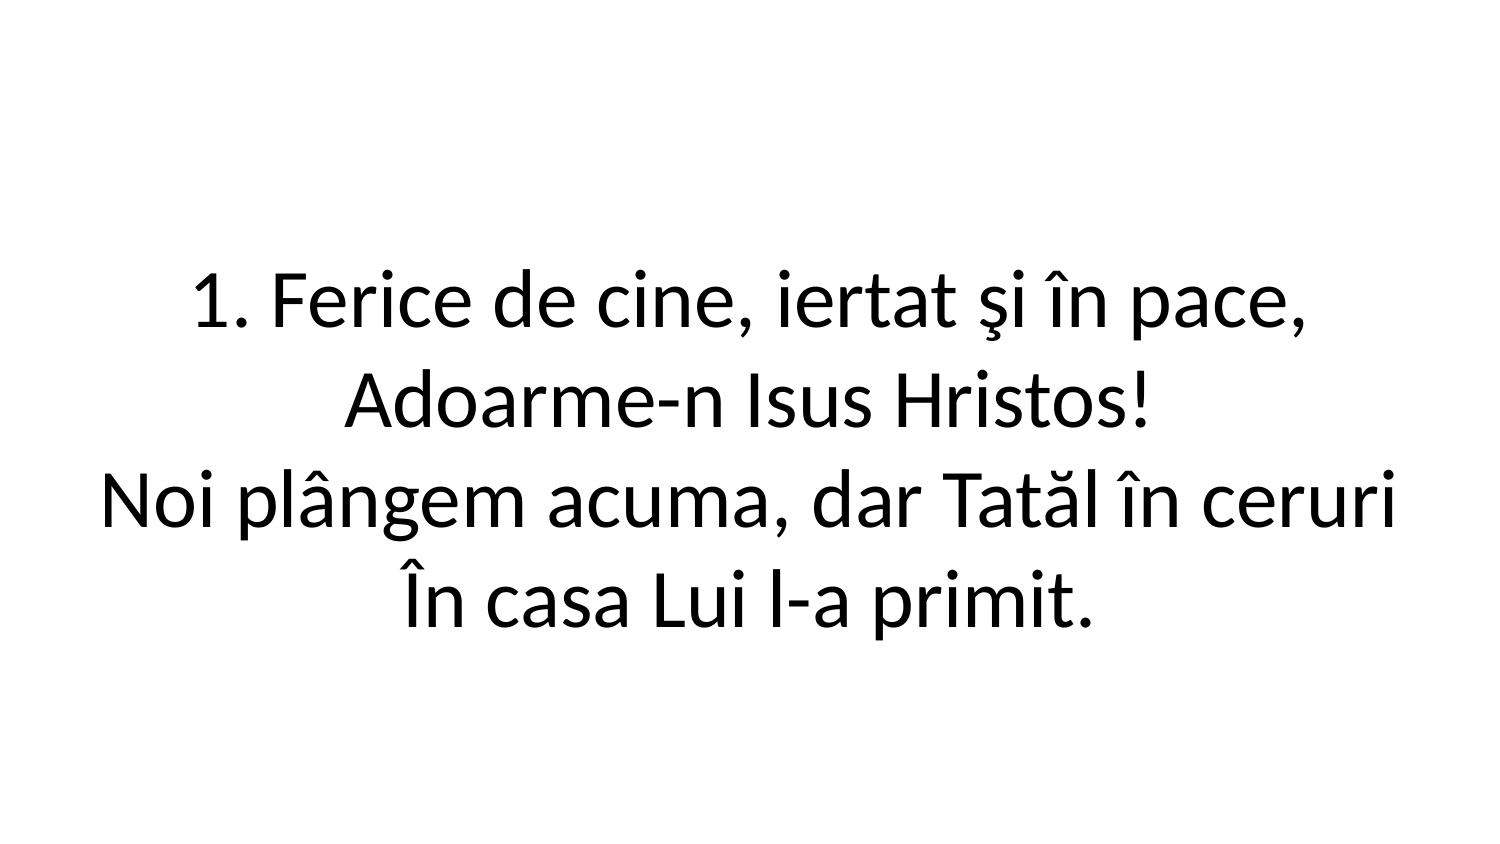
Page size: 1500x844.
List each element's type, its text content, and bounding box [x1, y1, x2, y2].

text_box 1. Ferice de cine, iertat şi în pace, Adoarme-n Isus Hristos! Noi plângem acuma, dar Tatăl în ceruri În casa Lui l-a primit. [85, 192, 1415, 652]
